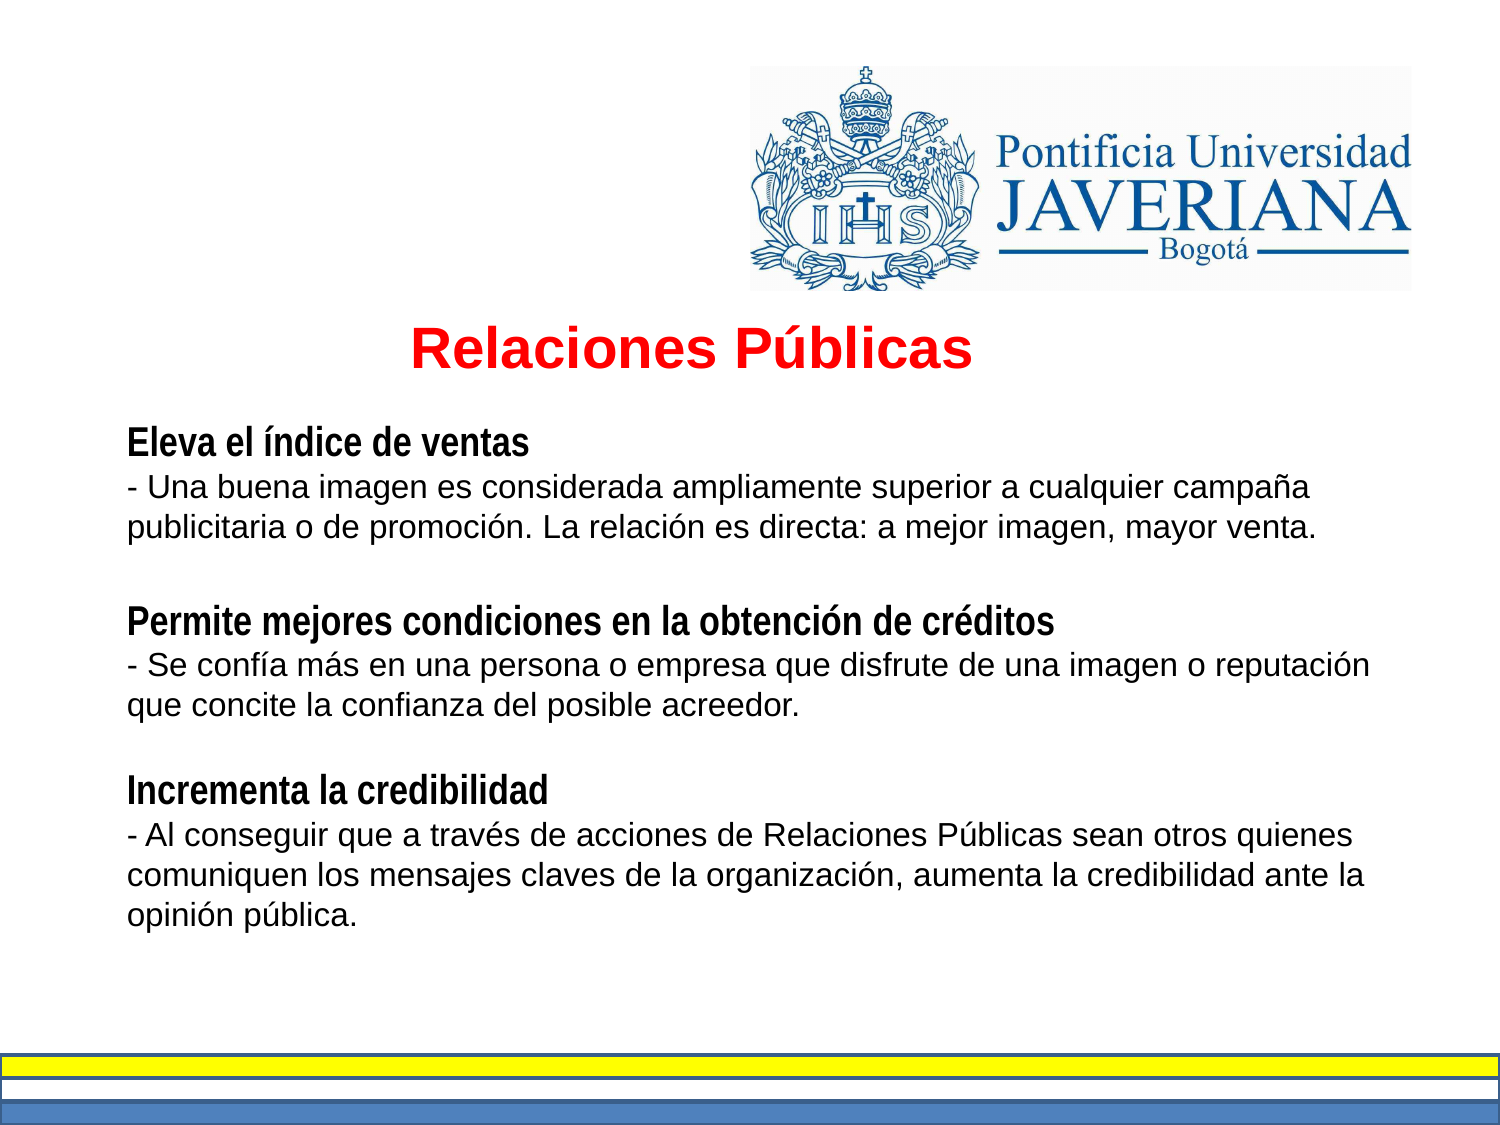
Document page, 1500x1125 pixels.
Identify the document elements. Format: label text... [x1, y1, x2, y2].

picture [749, 66, 1412, 291]
text_box Permite mejores condiciones en la obtención de créditos - Se confía más en una persona o empresa que disfrute de una imagen o reputación que concite la confianza del posible acreedor. Incrementa la credibilidad - Al conseguir que a través de acciones de Relaciones Públicas sean otros quienes comuniquen los mensajes claves de la organización, aumenta la credibilidad ante la opinión pública. [112, 593, 1402, 941]
text_box Relaciones Públicas [395, 302, 1147, 337]
text_box [0, 1053, 1500, 1076]
text_box [0, 1104, 1500, 1125]
text_box Eleva el índice de ventas - Una buena imagen es considerada ampliamente superior a cualquier campaña publicitaria o de promoción. La relación es directa: a mejor imagen, mayor venta. [112, 337, 1412, 593]
text_box [0, 1076, 1500, 1104]
